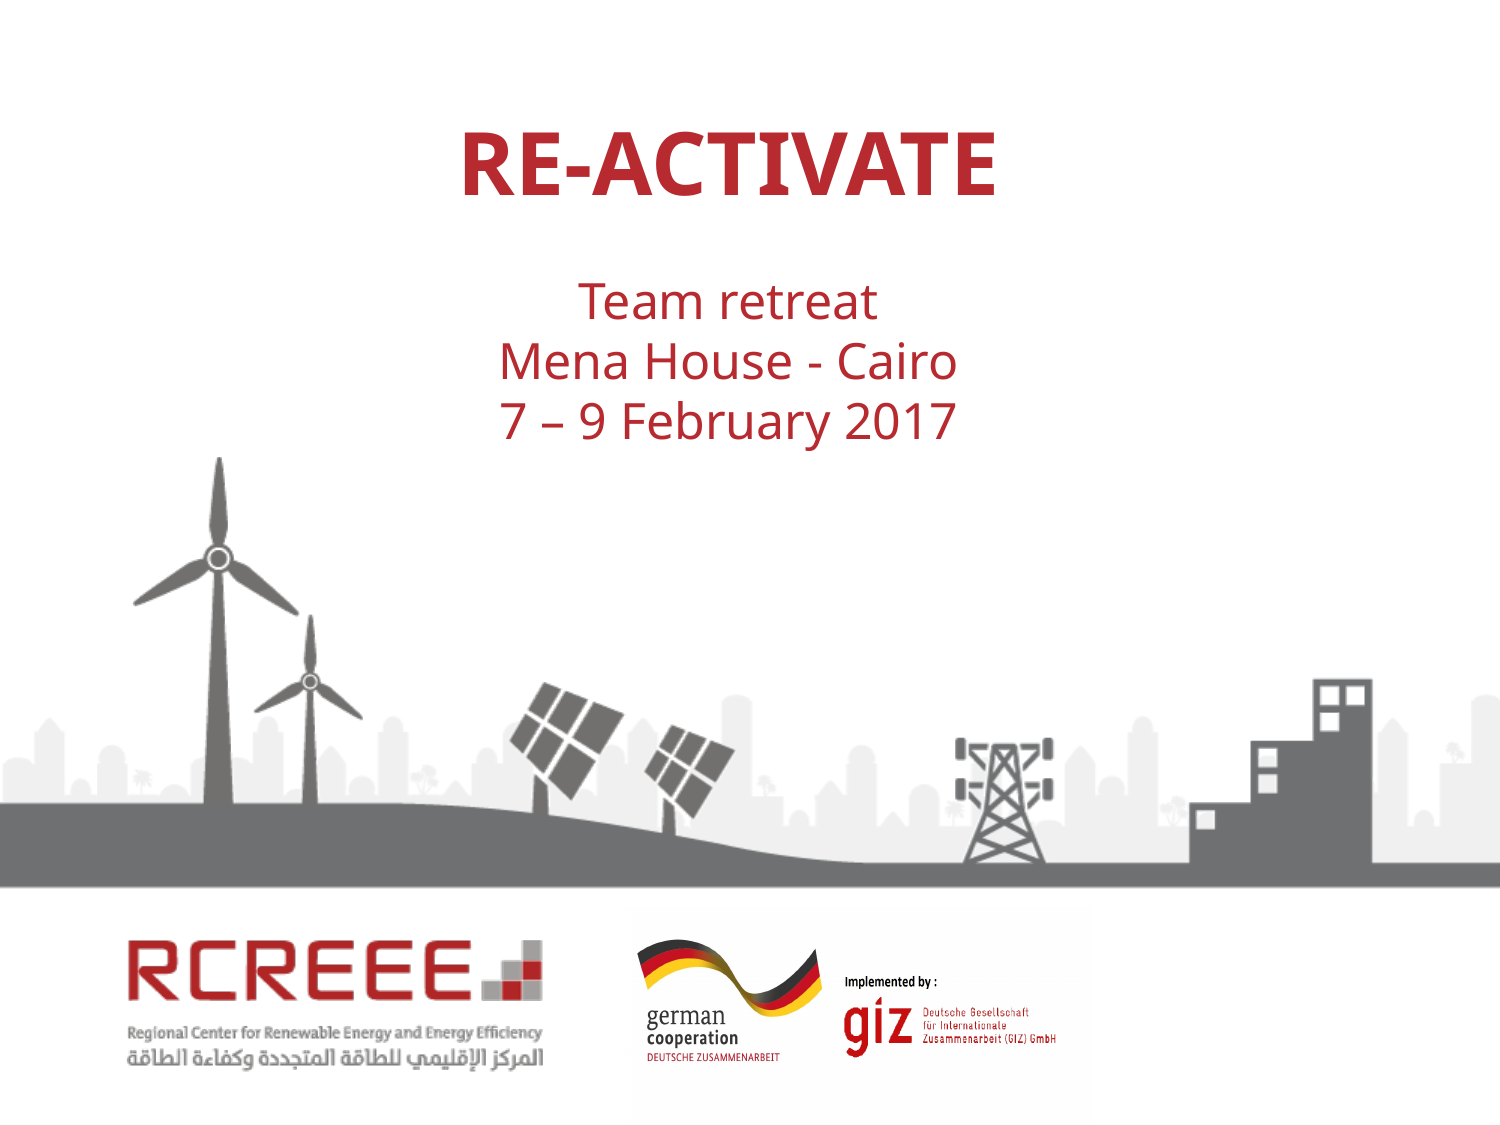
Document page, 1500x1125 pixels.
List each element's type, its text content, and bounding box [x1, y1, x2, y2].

picture [0, 393, 1500, 1125]
subtitle Team retreat Mena House - Cairo 7 – 9 February 2017 [91, 261, 1367, 498]
title RE-ACTIVATE [91, 100, 1367, 261]
text_box [512, 701, 543, 762]
